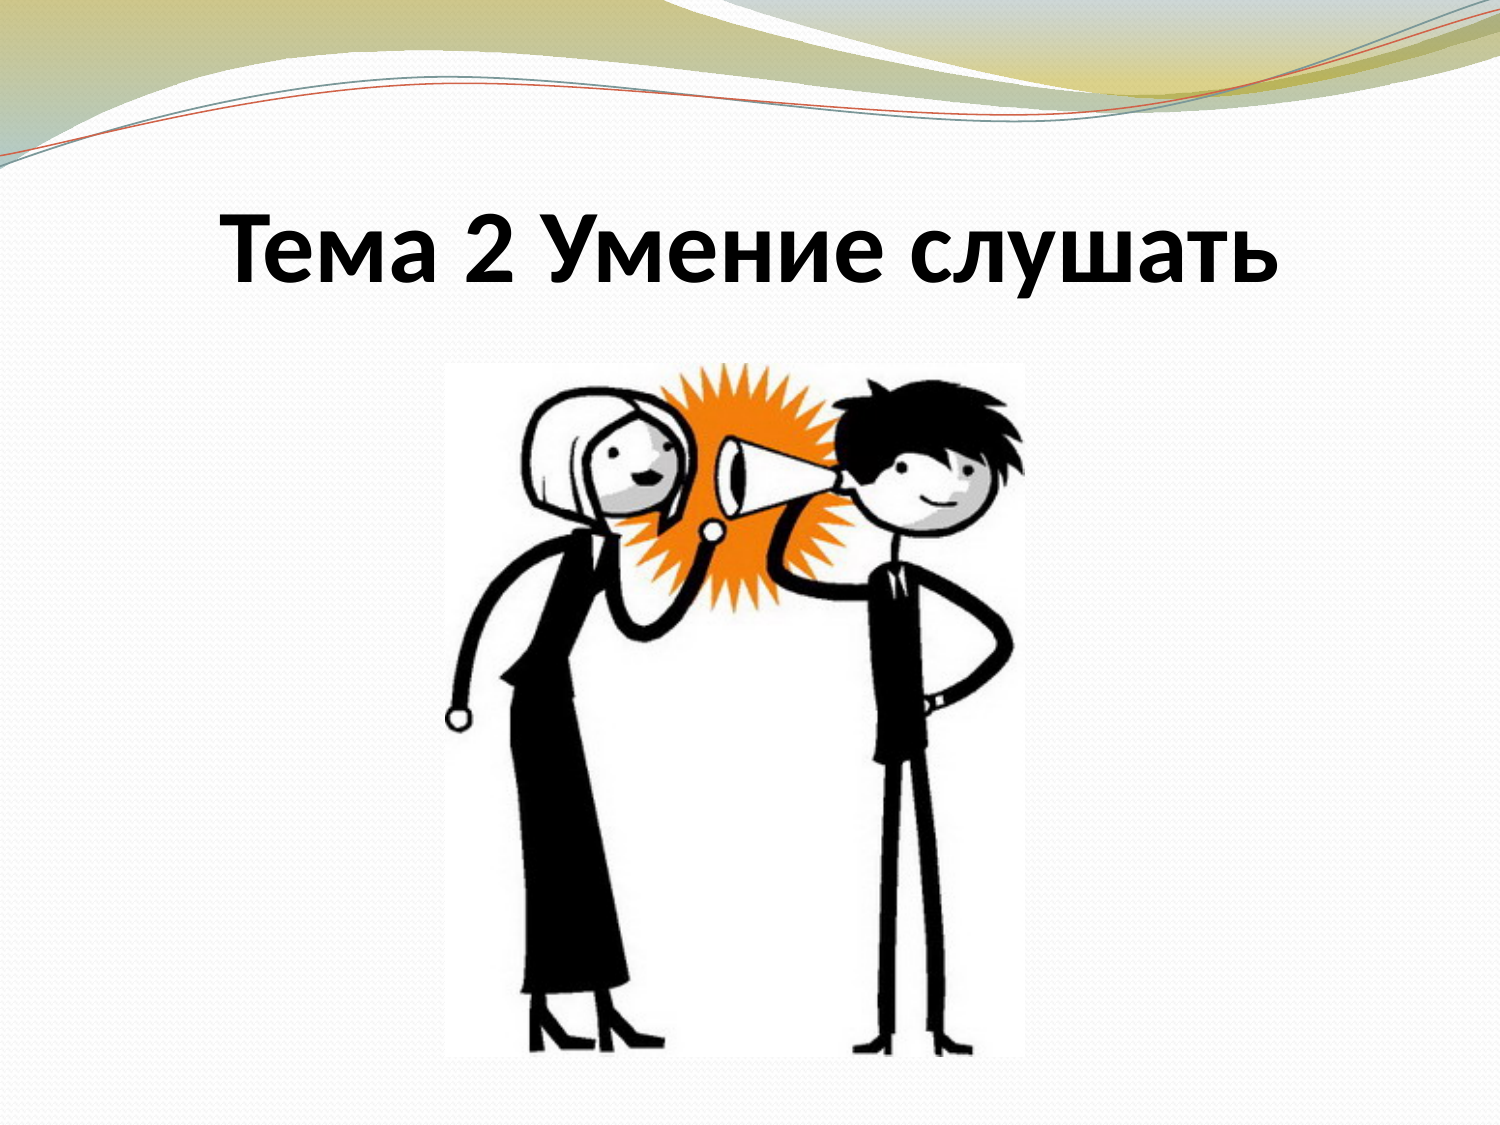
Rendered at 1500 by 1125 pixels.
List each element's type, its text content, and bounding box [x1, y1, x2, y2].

picture [445, 362, 1026, 1057]
title Тема 2 Умение слушать [75, 115, 1425, 303]
